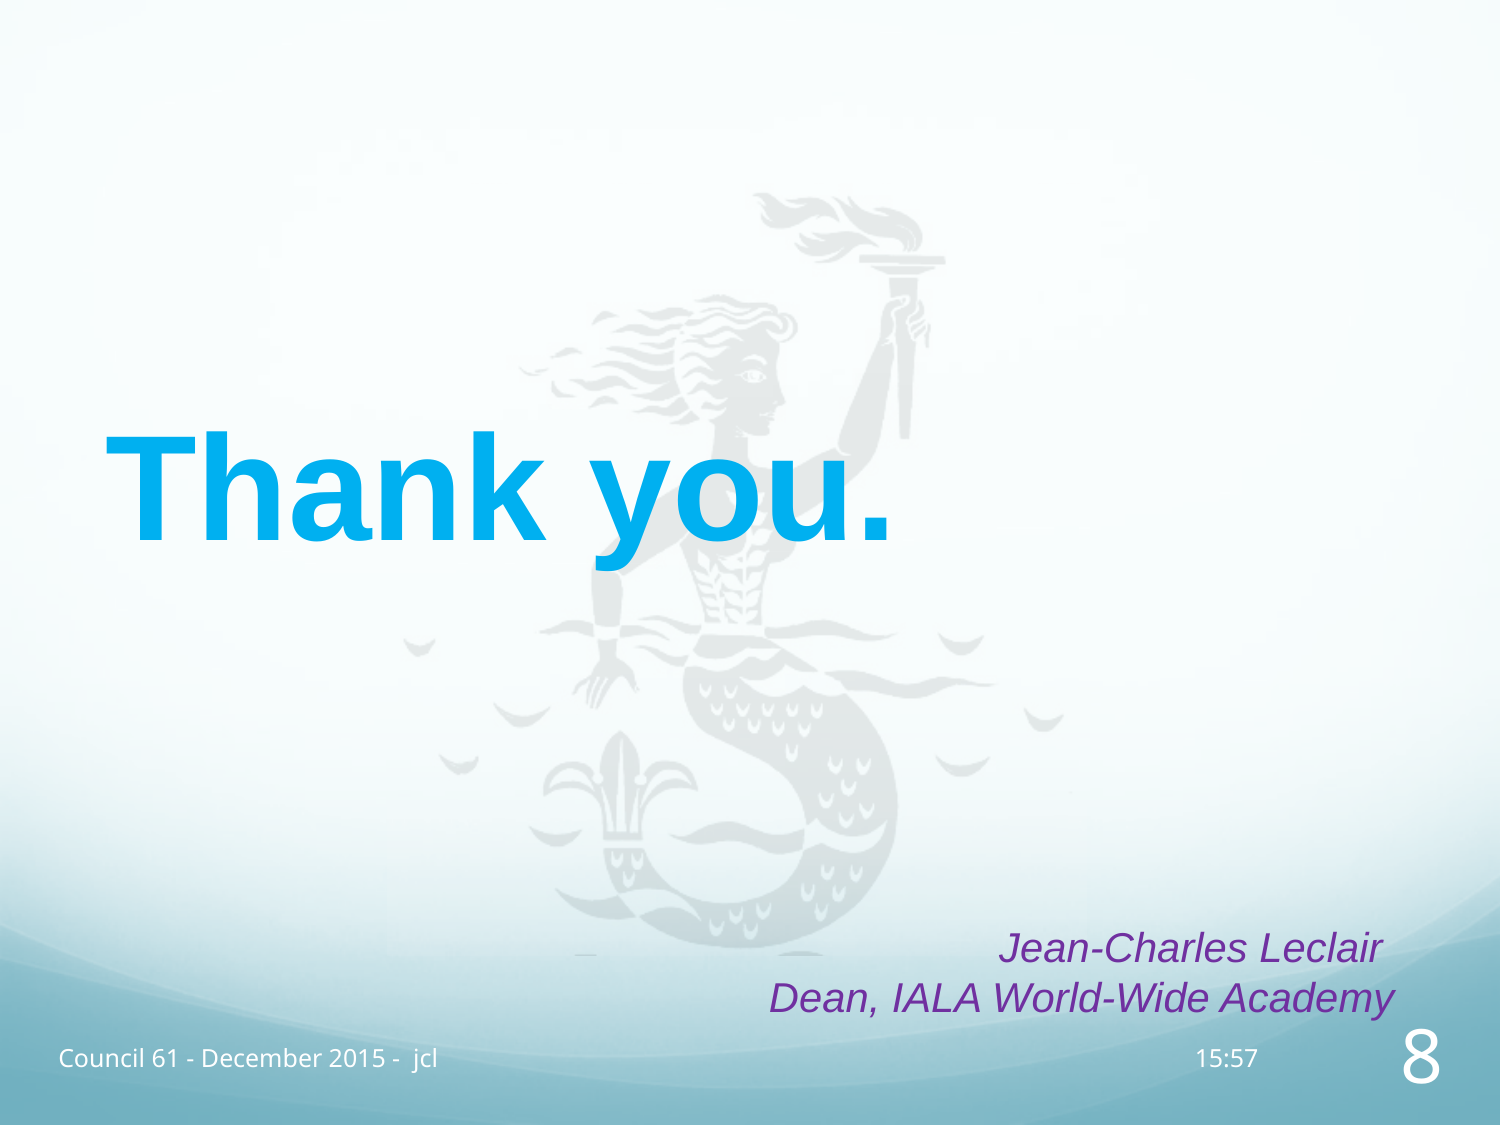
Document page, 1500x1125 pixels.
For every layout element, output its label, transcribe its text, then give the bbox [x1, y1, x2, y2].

list Thank you. Jean-Charles Leclair Dean, IALA World-Wide Academy [90, 161, 1410, 1090]
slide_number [923, 1029, 1274, 1090]
slide_number 8 [1295, 1029, 1459, 1090]
footer Council 61 - December 2015 - jcl [43, 1029, 838, 1090]
